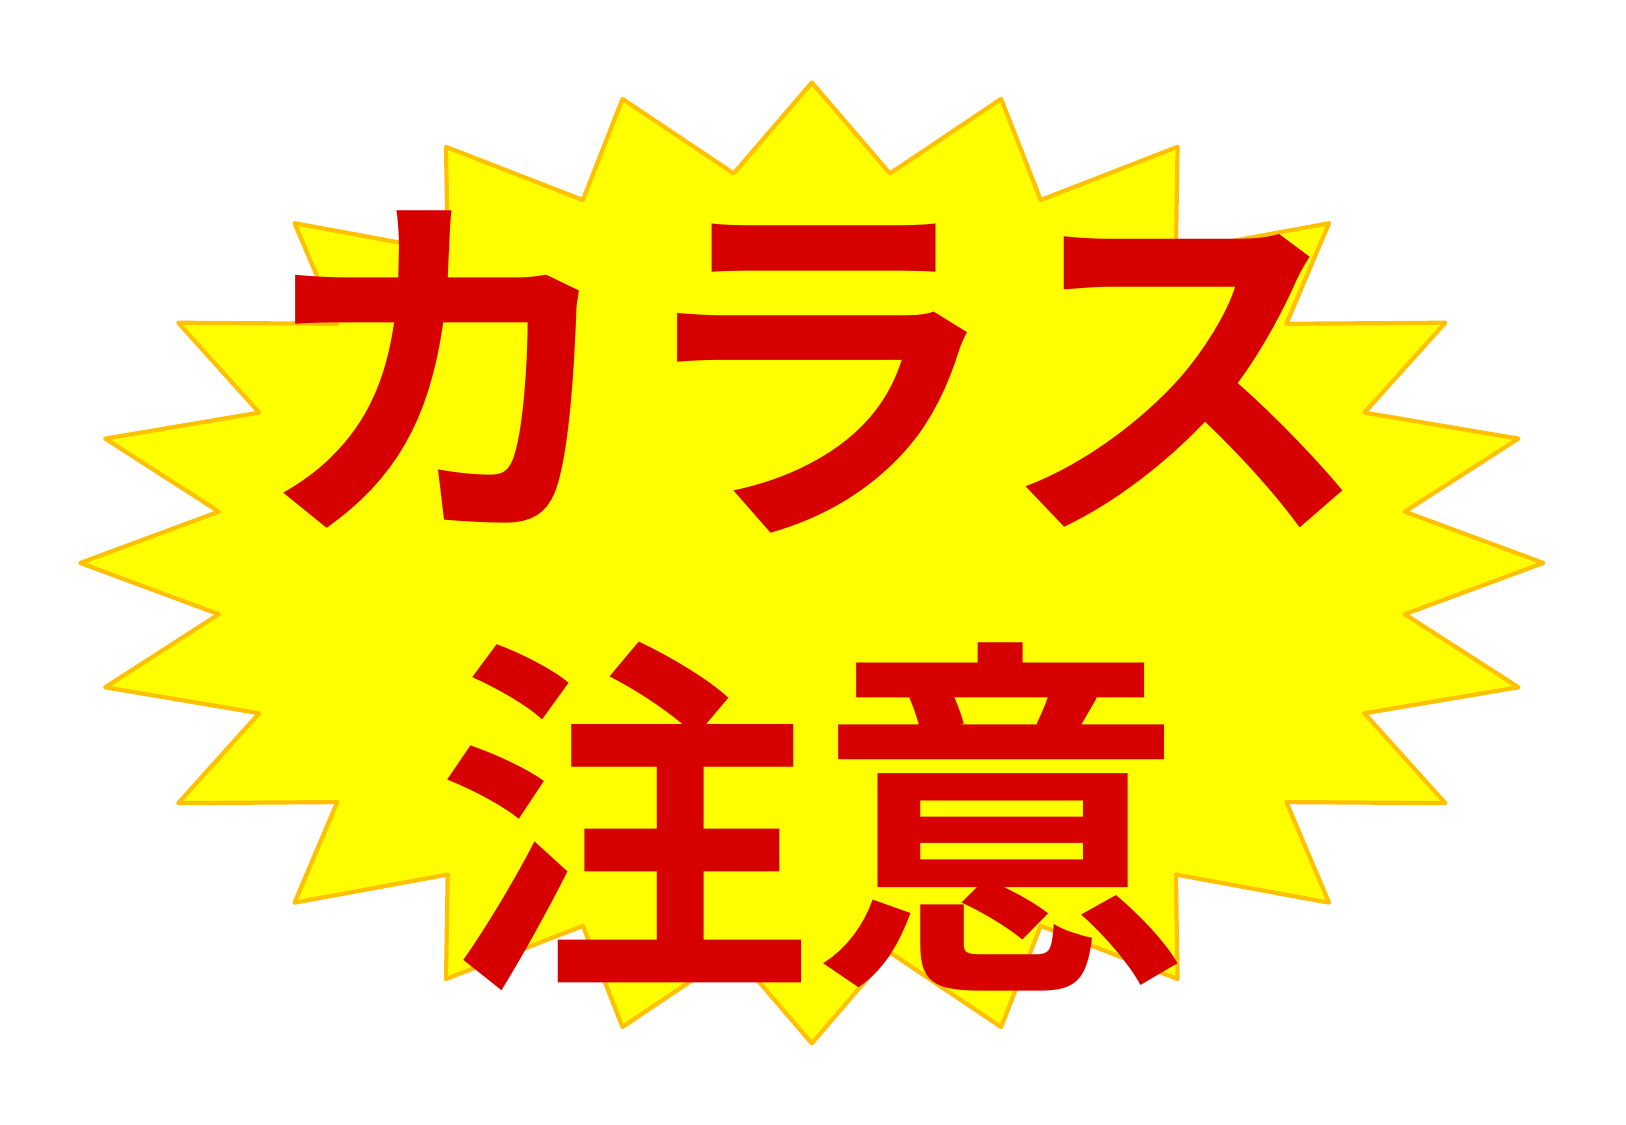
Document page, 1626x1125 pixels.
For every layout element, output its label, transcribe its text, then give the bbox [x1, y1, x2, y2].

text_box [770, 80, 854, 128]
text_box カラス 注意 [0, 128, 1625, 1044]
text_box [608, 96, 670, 128]
text_box [953, 96, 1015, 128]
